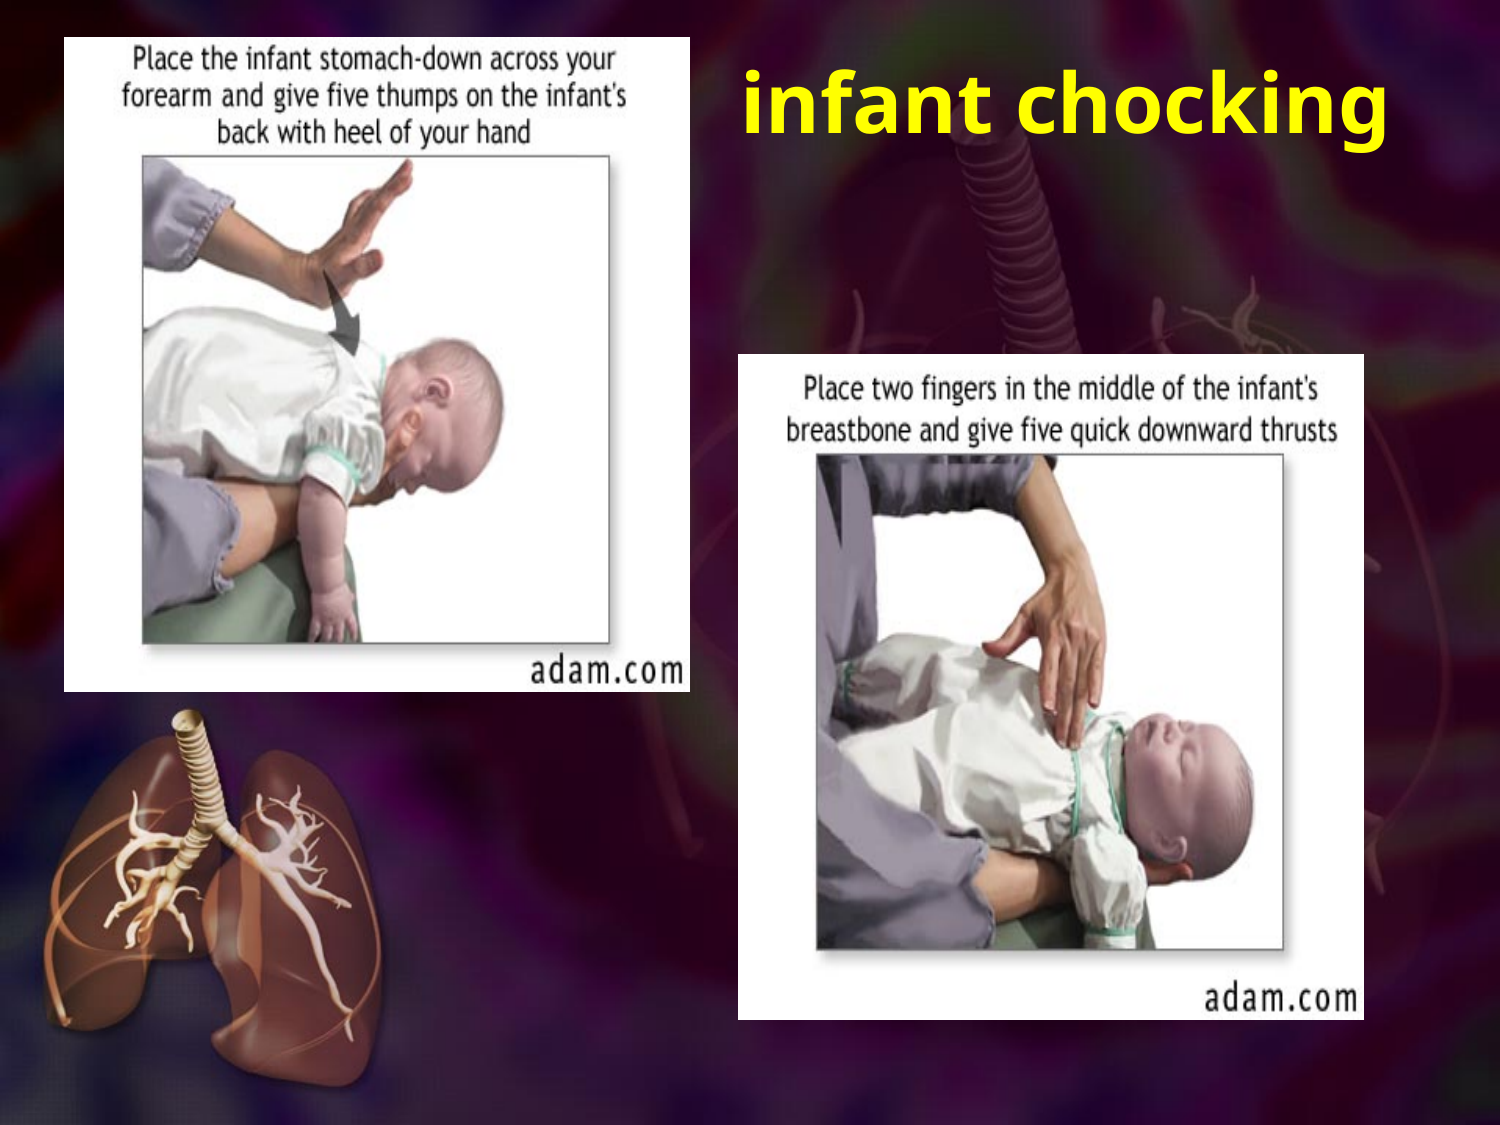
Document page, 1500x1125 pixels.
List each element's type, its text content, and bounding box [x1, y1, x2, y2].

picture [0, 0, 1500, 1125]
text_box infant chocking [703, 42, 1407, 158]
